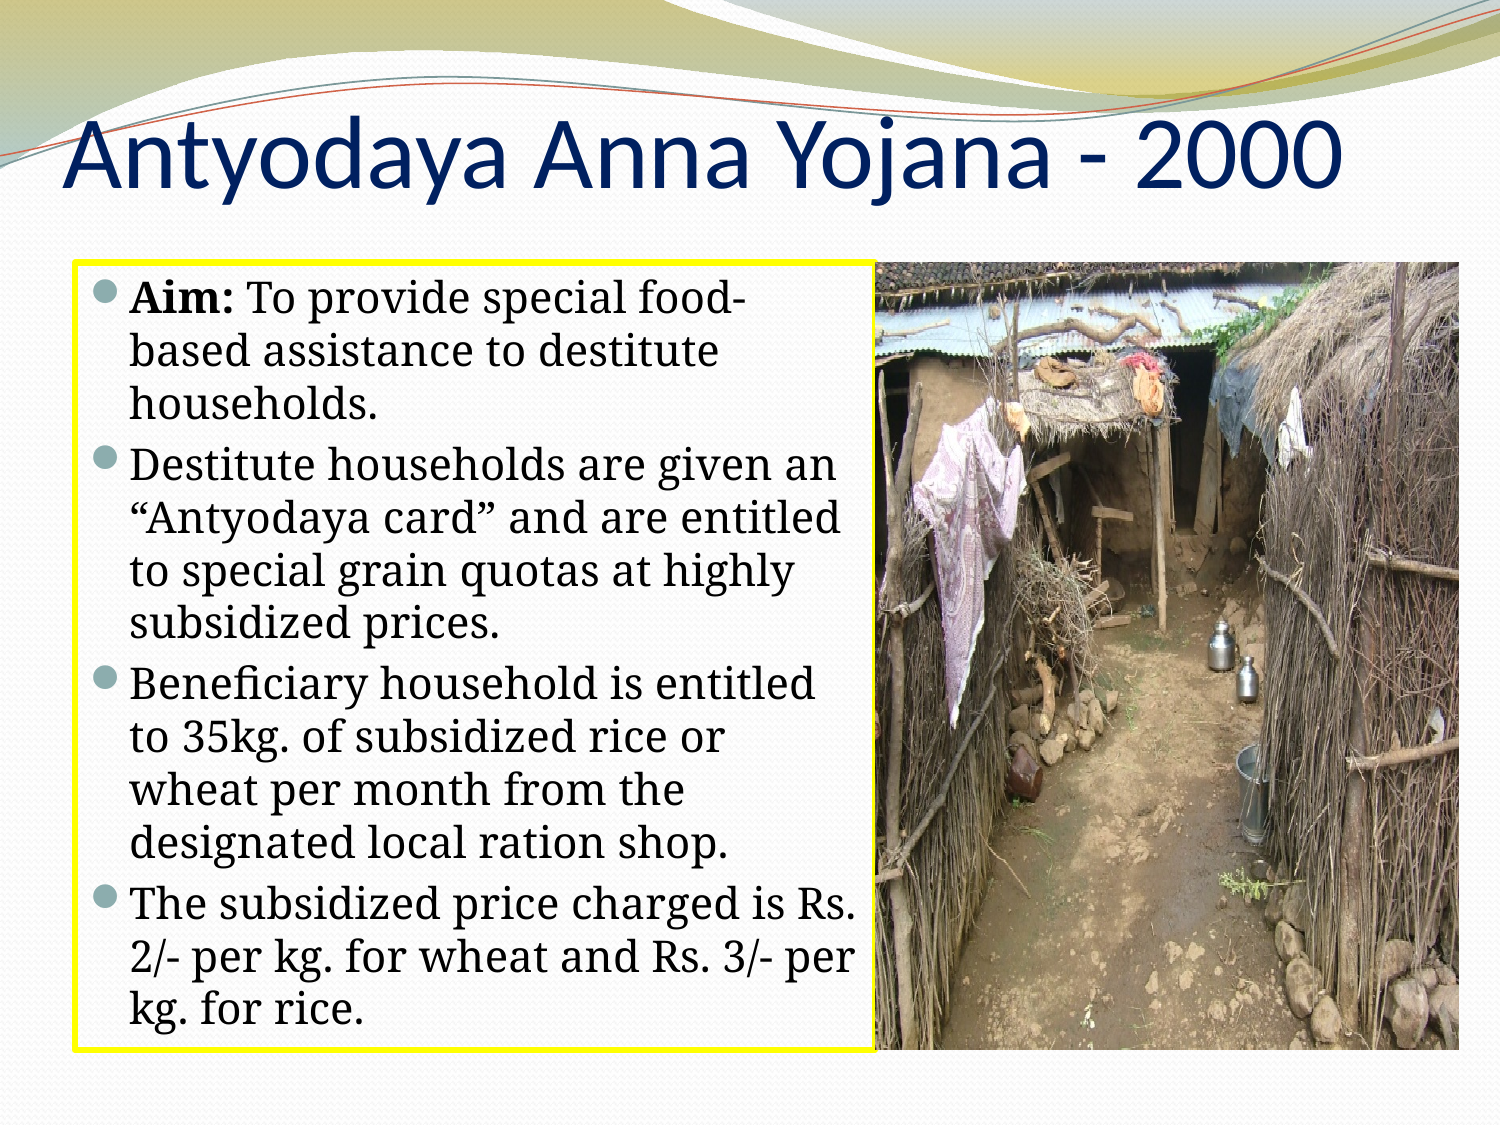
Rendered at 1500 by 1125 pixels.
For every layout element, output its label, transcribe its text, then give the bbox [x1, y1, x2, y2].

picture [874, 262, 1459, 1051]
title Antyodaya Anna Yojana - 2000 [62, 62, 1413, 210]
list Aim: To provide special food-based assistance to destitute households. Destitute households are given an “Antyodaya card” and are entitled to special grain quotas at highly subsidized prices. Beneficiary household is entitled to 35kg. of subsidized rice or wheat per month from the designated local ration shop. The subsidized price charged is Rs. 2/- per kg. for wheat and Rs. 3/- per kg. for rice. [75, 262, 874, 1050]
